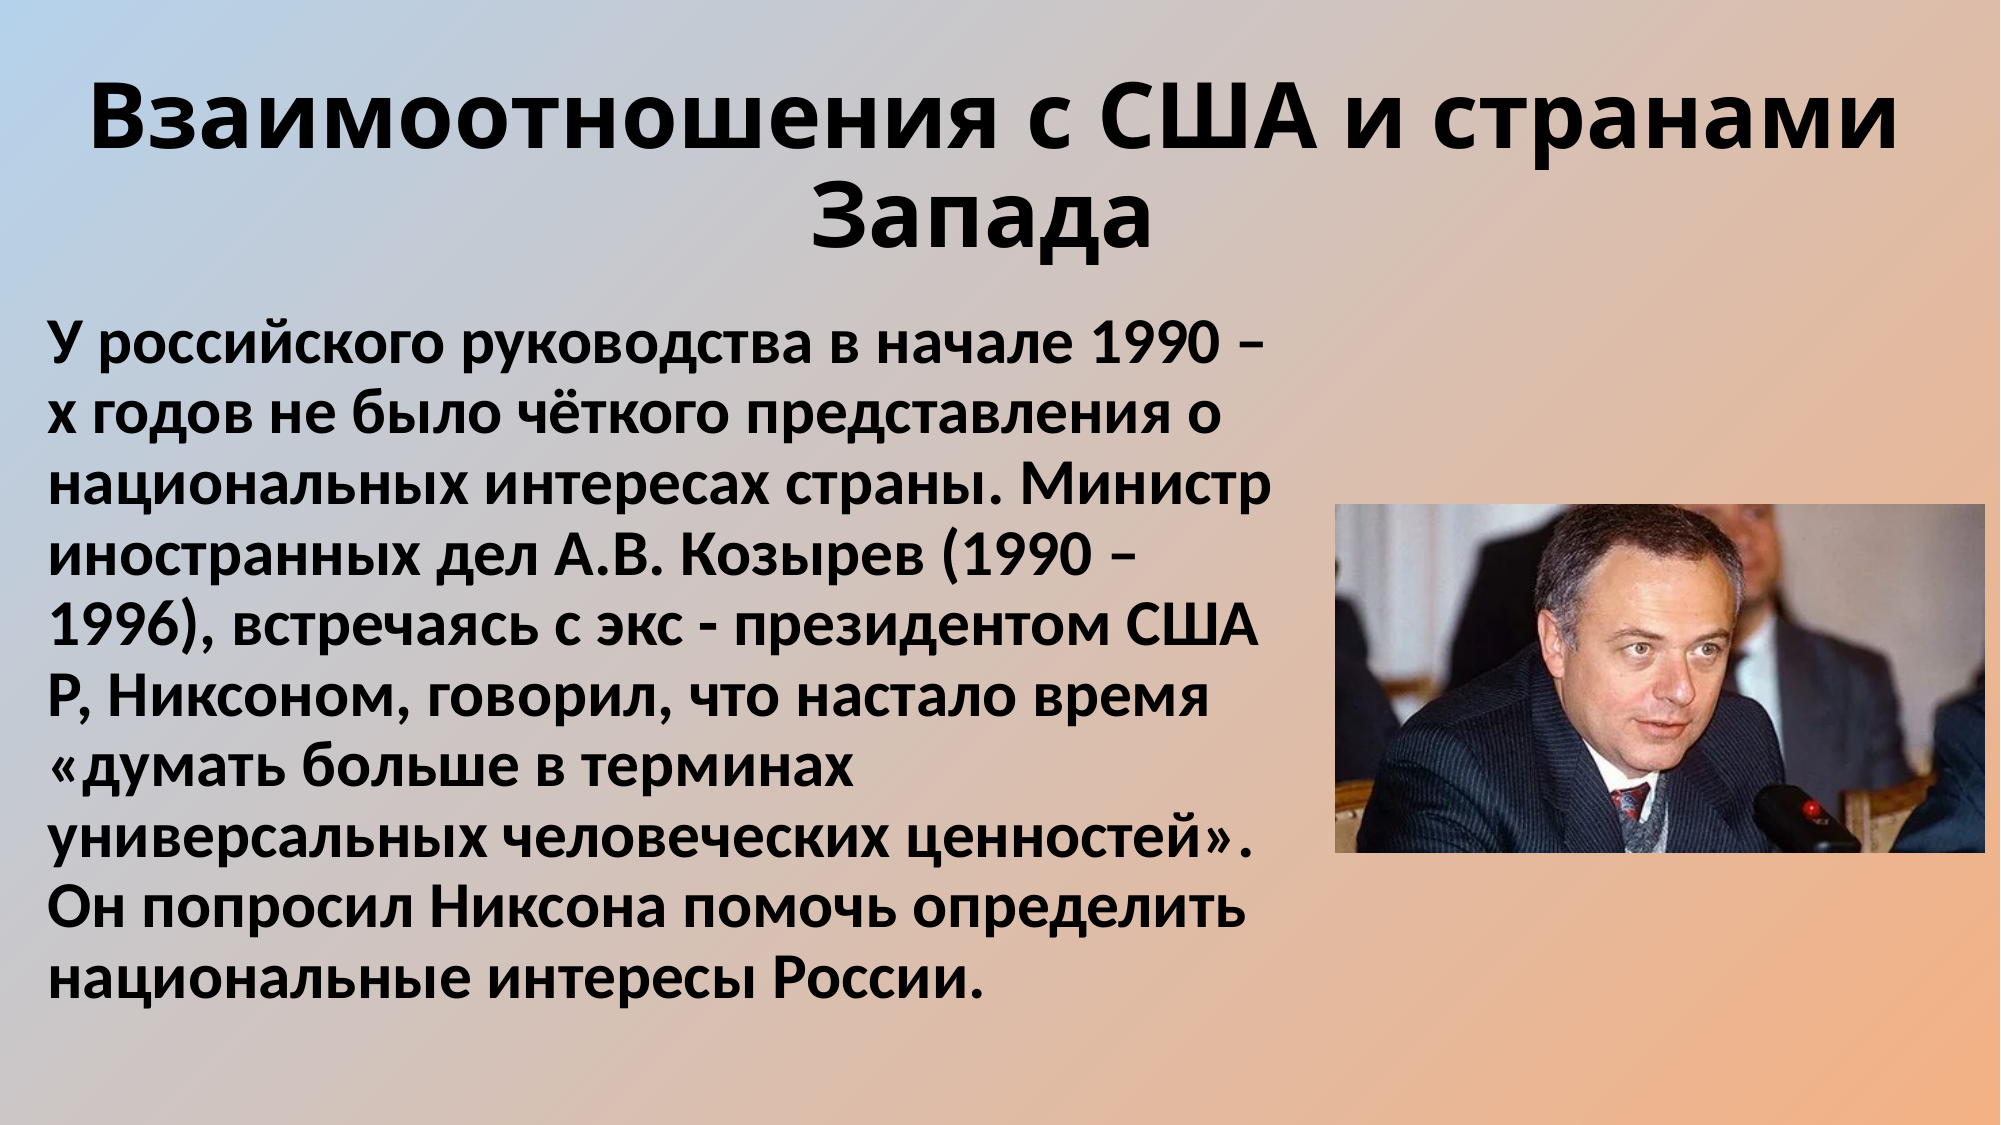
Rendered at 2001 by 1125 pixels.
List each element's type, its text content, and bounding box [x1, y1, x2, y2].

picture [1335, 504, 1985, 853]
list У российского руководства в начале 1990 – х годов не было чёткого представления о национальных интересах страны. Министр иностранных дел А.В. Козырев (1990 – 1996), встречаясь с экс - президентом США Р, Никсоном, говорил, что настало время «думать больше в терминах универсальных человеческих ценностей». Он попросил Никсона помочь определить национальные интересы России. [32, 299, 1313, 1088]
title Взаимоотношения с США и странами Запада [32, 59, 1958, 278]
